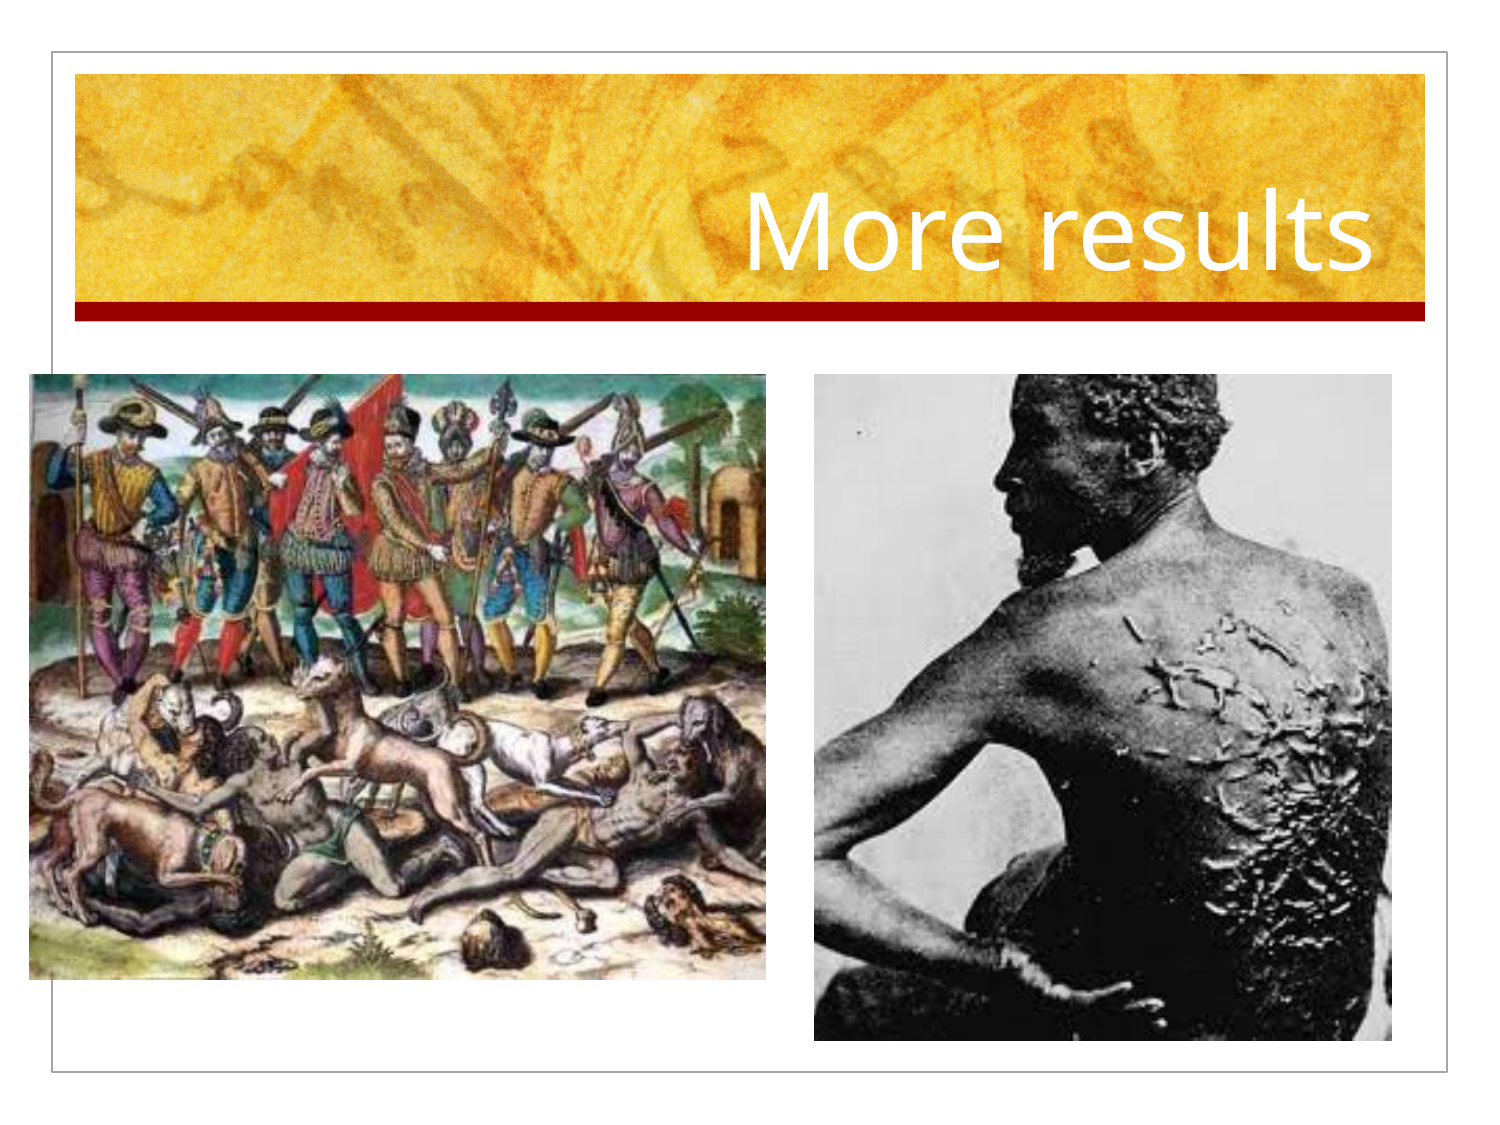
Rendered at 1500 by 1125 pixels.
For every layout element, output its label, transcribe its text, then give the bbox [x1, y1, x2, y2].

picture [75, 74, 1425, 301]
picture [28, 374, 766, 980]
picture [813, 374, 1393, 1041]
title More results [108, 74, 1392, 292]
